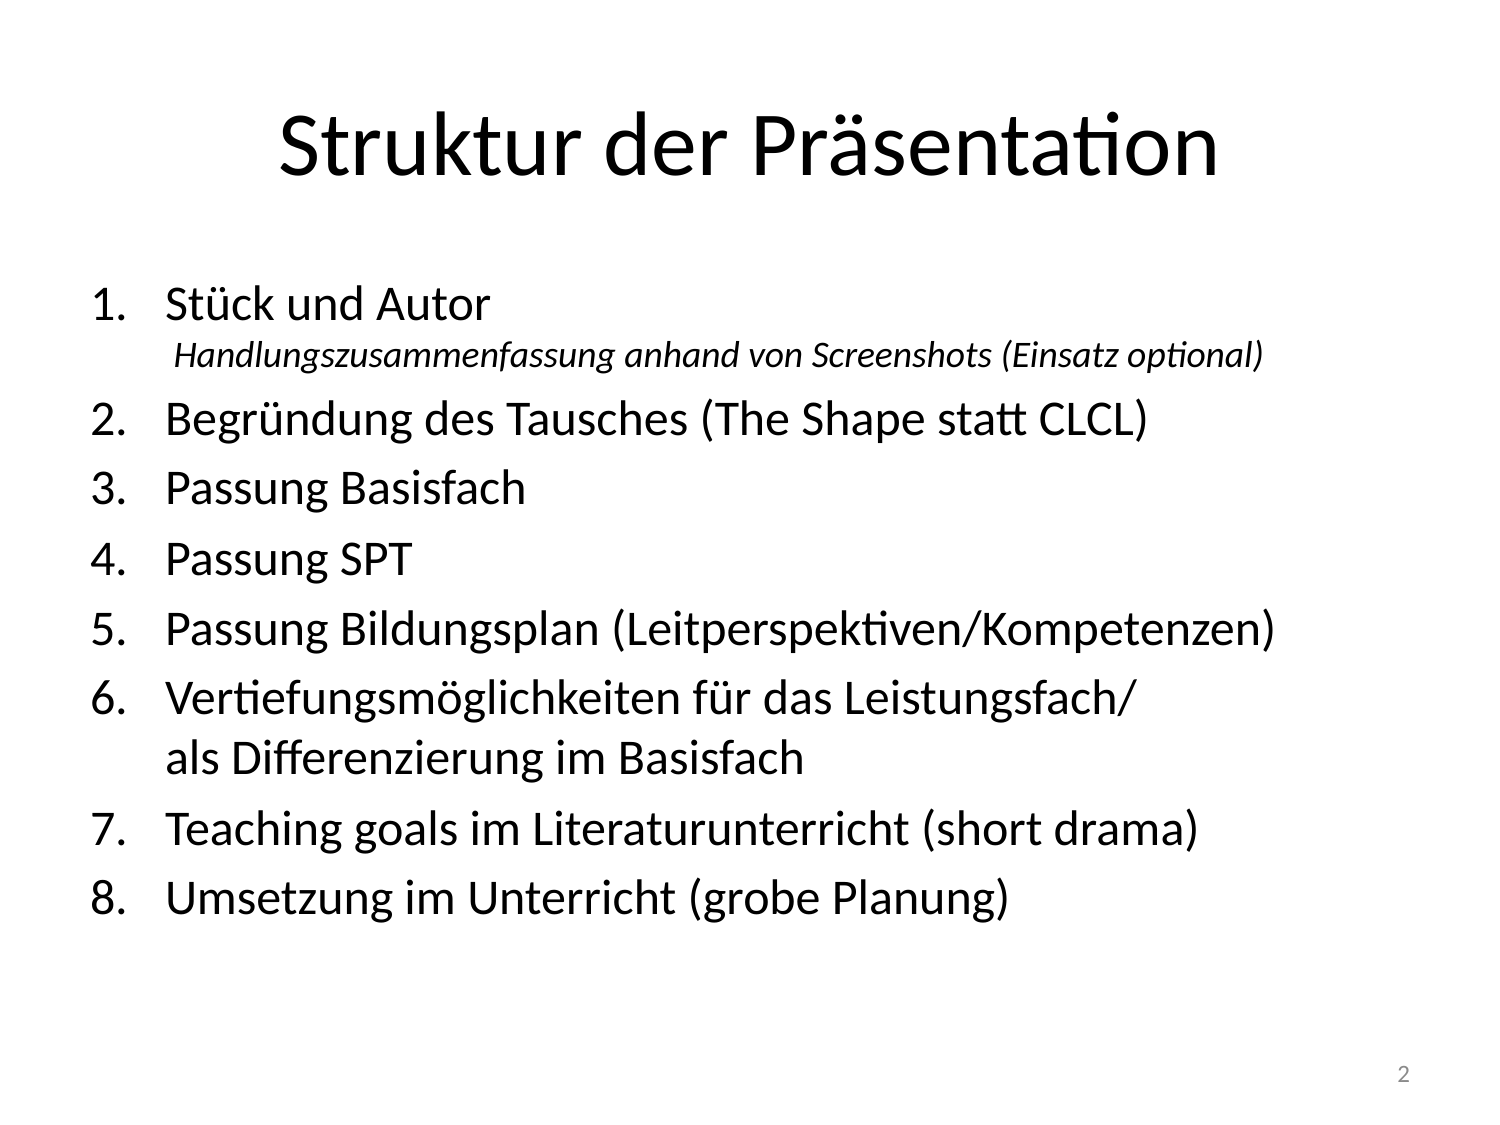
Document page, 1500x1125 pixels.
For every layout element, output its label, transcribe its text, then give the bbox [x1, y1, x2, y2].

list Stück und Autor Handlungszusammenfassung anhand von Screenshots (Einsatz optional) Begründung des Tausches (The Shape statt CLCL) Passung Basisfach Passung SPT Passung Bildungsplan (Leitperspektiven/Kompetenzen) Vertiefungsmöglichkeiten für das Leistungsfach/ als Differenzierung im Basisfach Teaching goals im Literaturunterricht (short drama) Umsetzung im Unterricht (grobe Planung) [75, 262, 1425, 1005]
slide_number 2 [1074, 1042, 1425, 1103]
title Struktur der Präsentation [75, 45, 1425, 233]
